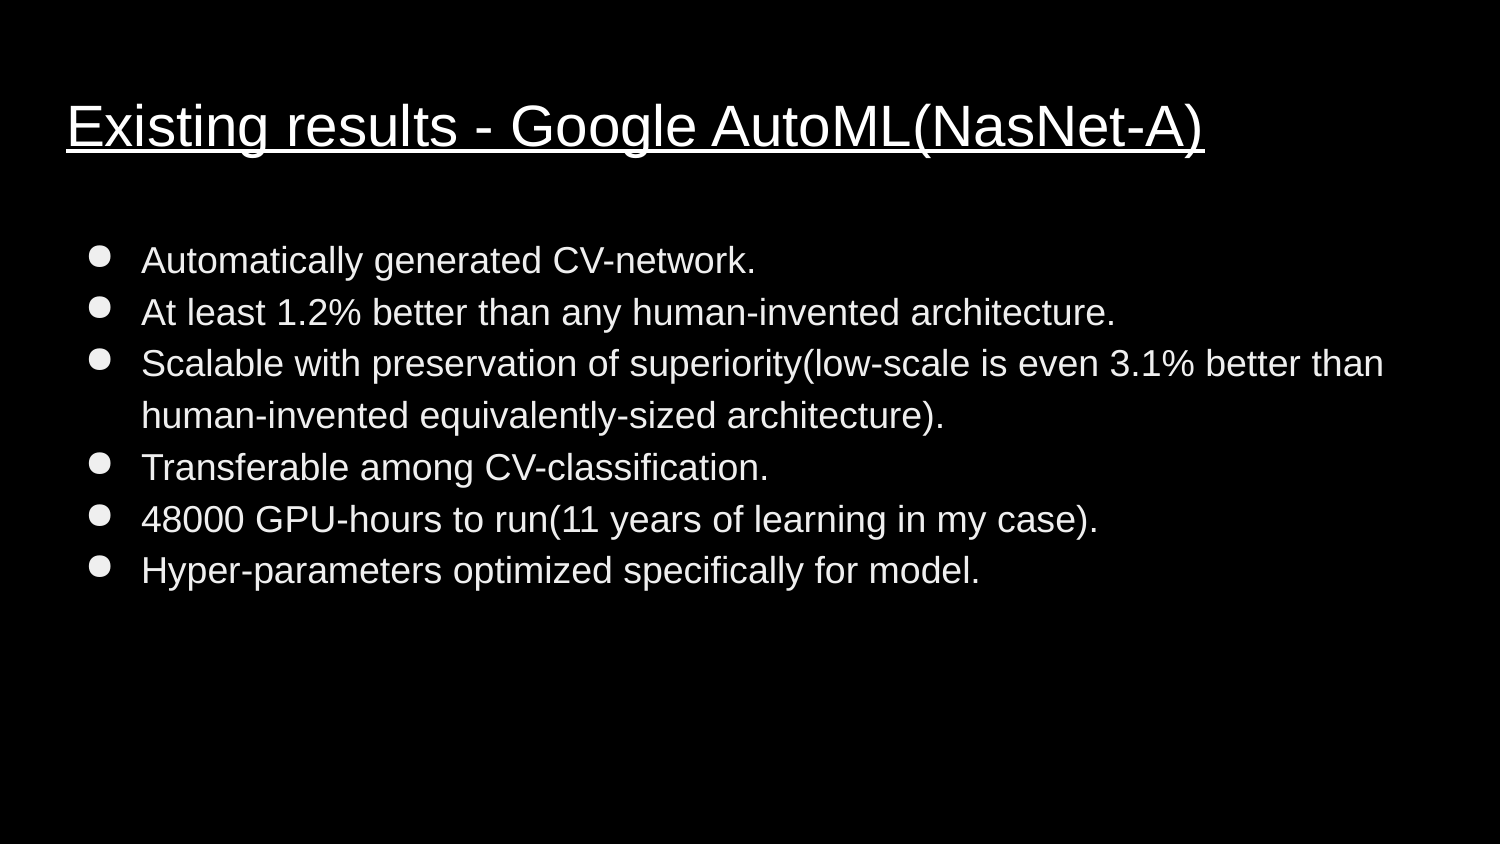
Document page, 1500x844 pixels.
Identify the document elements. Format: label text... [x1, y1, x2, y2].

list Automatically generated CV-network. At least 1.2% better than any human-invented architecture. Scalable with preservation of superiority(low-scale is even 3.1% better than human-invented equivalently-sized architecture). Transferable among CV-classification. 48000 GPU-hours to run(11 years of learning in my case). Hyper-parameters optimized specifically for model. [51, 214, 1449, 775]
title Existing results - Google AutoML(NasNet-A) [51, 72, 1449, 167]
